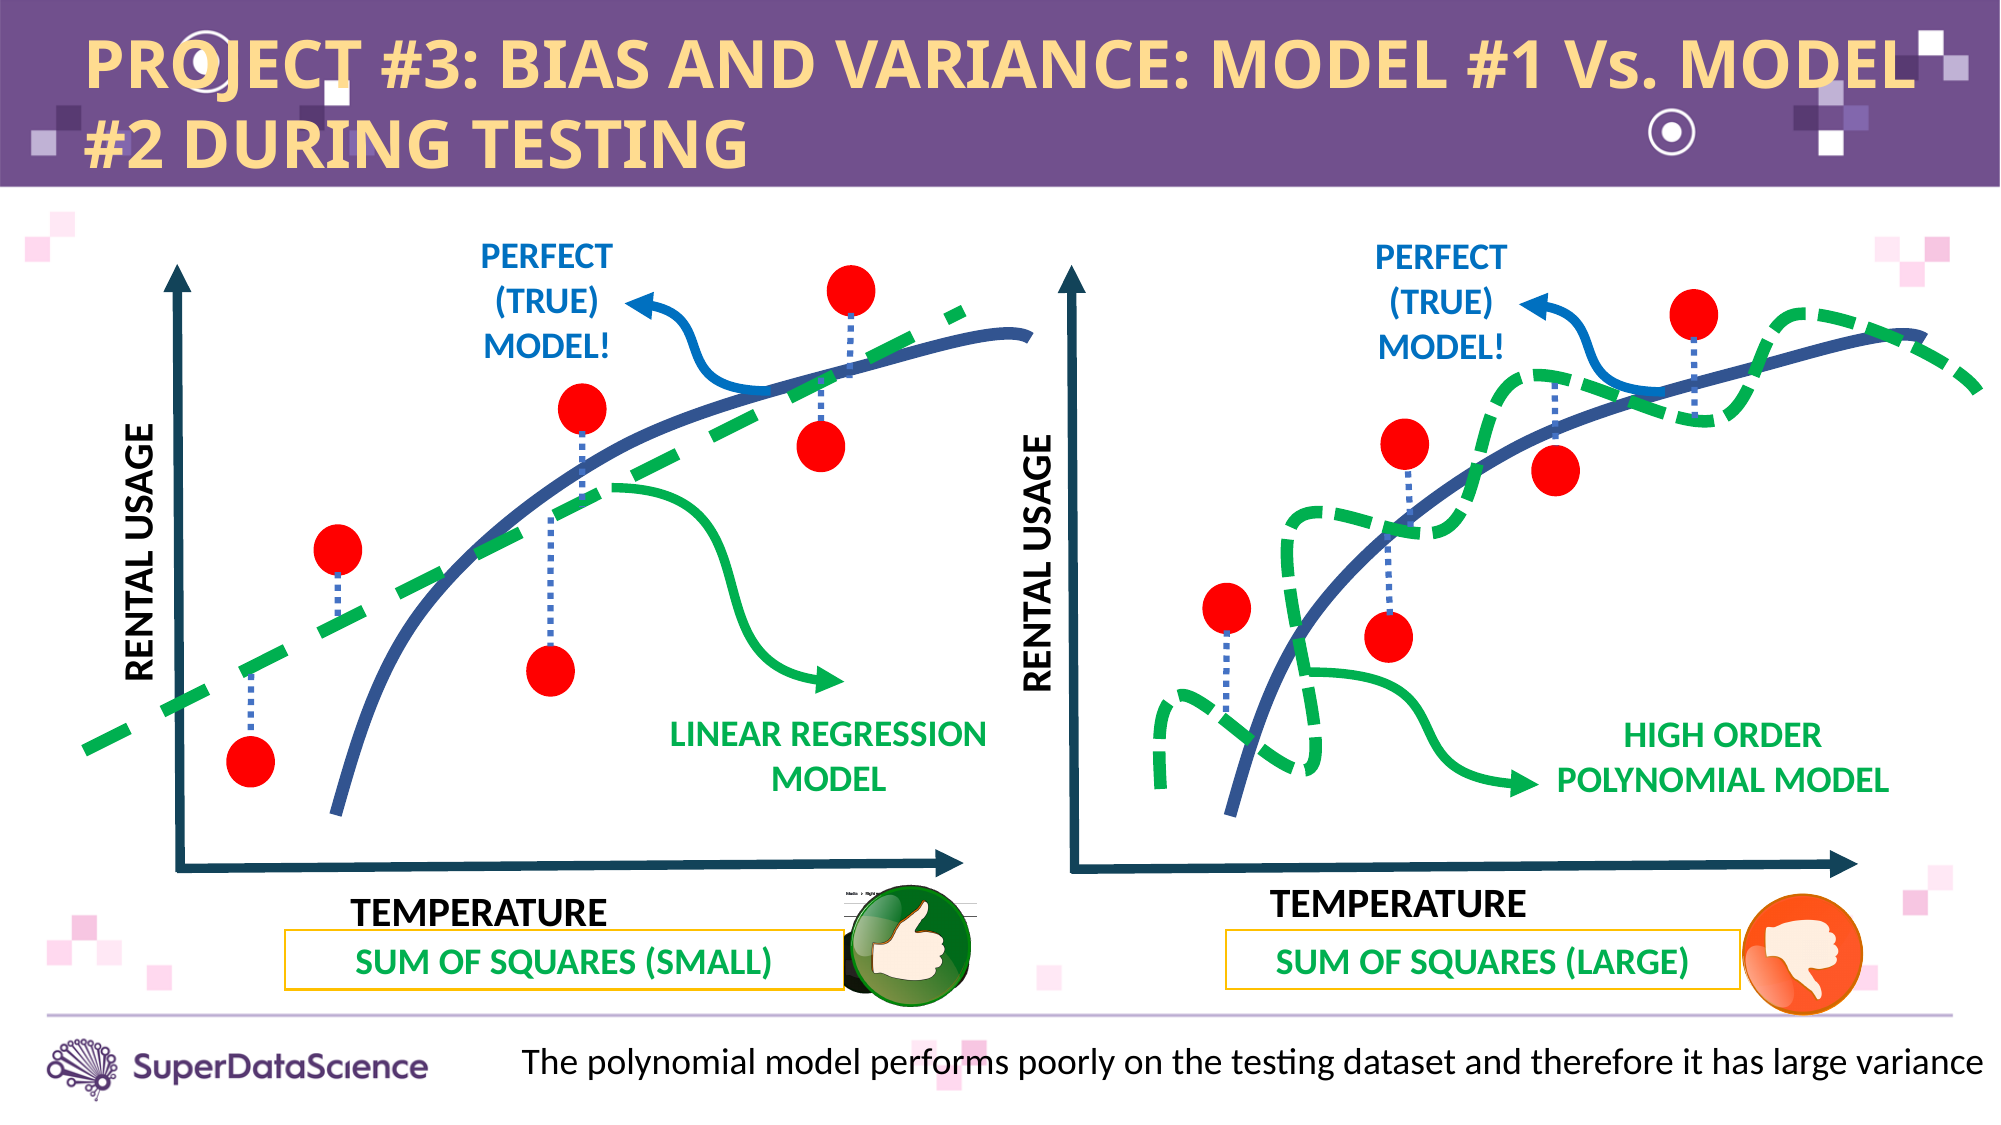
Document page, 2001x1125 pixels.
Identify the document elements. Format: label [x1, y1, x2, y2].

text_box [624, 303, 771, 391]
text_box [1075, 863, 1859, 870]
picture [0, 0, 2000, 1125]
text_box [1387, 533, 1391, 620]
text_box [1308, 672, 1539, 785]
text_box [181, 863, 964, 869]
text_box [1071, 264, 1075, 873]
text_box [177, 751, 181, 873]
text_box [611, 487, 845, 682]
text_box [84, 310, 964, 751]
text_box [1518, 304, 1665, 392]
text_box [177, 263, 181, 310]
